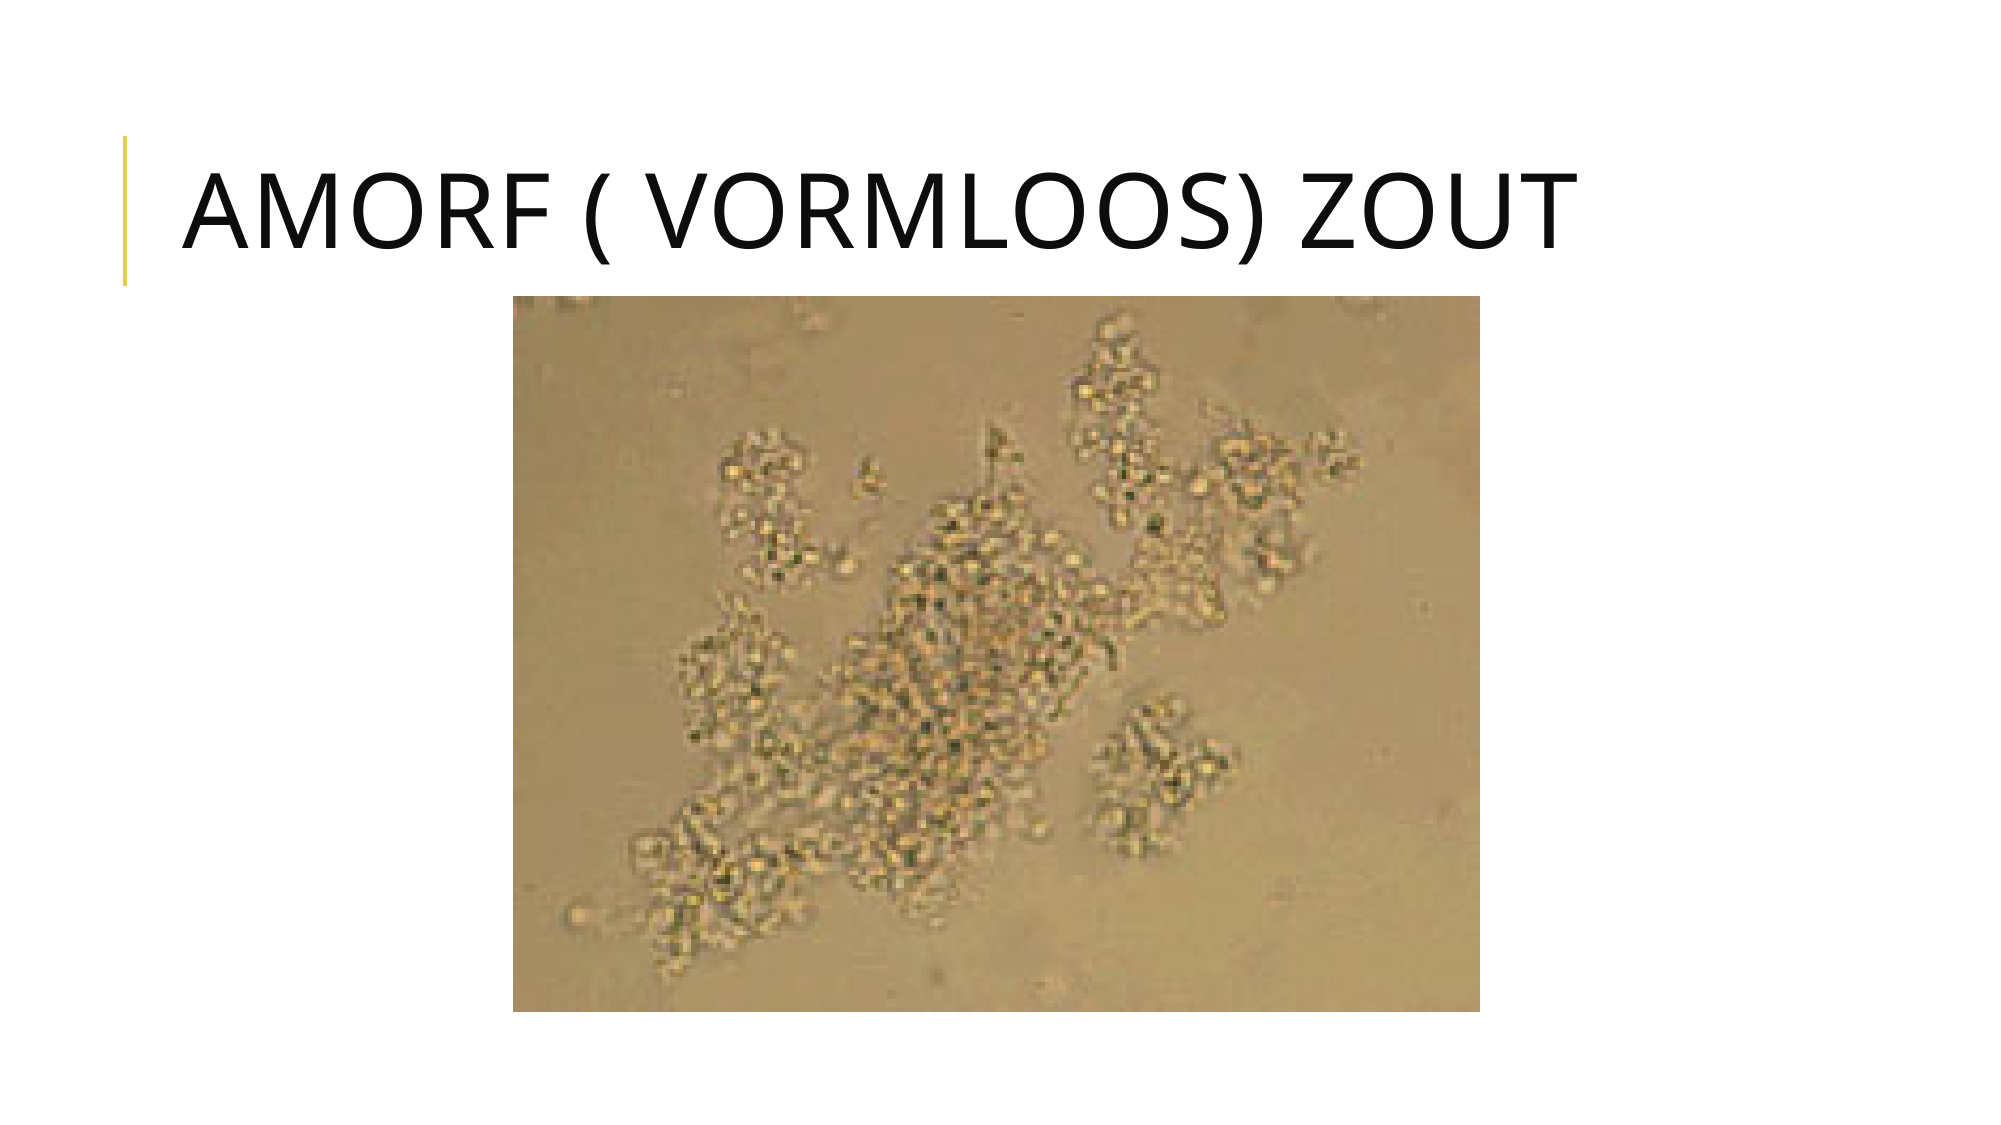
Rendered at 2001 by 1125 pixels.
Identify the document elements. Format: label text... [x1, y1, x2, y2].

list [512, 295, 1481, 1012]
title Amorf ( vormloos) zout [168, 96, 1763, 342]
